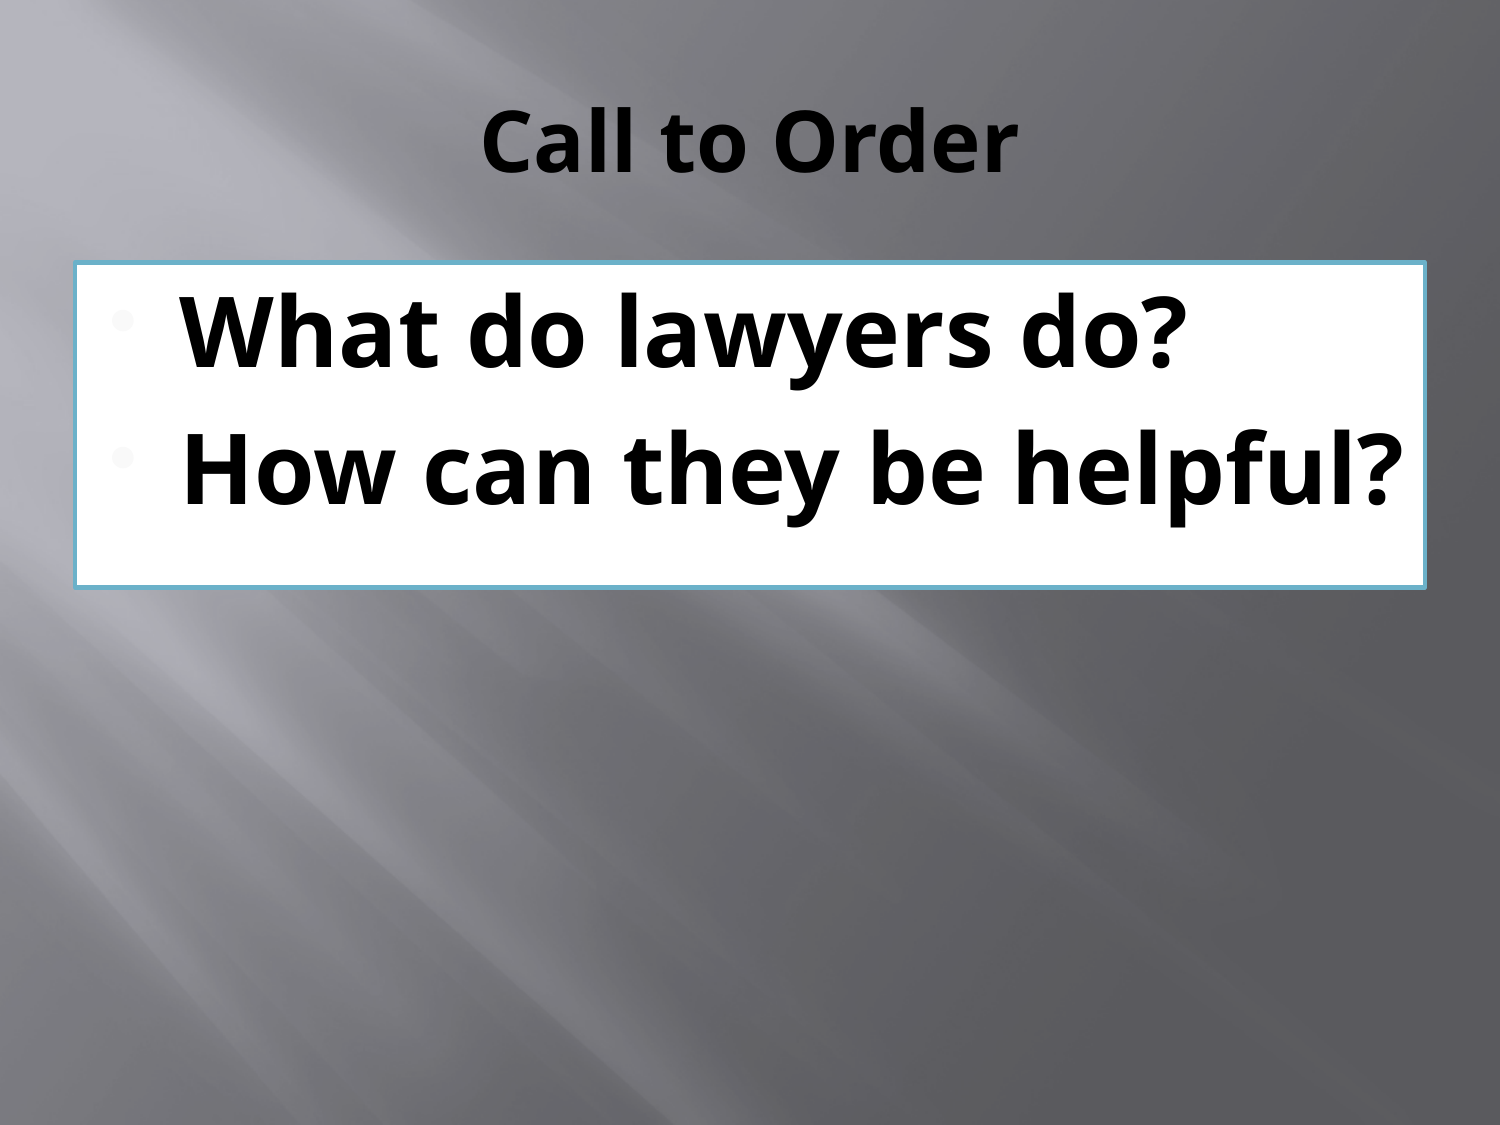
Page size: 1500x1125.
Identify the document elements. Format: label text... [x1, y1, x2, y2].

title Call to Order [75, 45, 1425, 233]
list What do lawyers do? How can they be helpful? [73, 260, 1427, 590]
